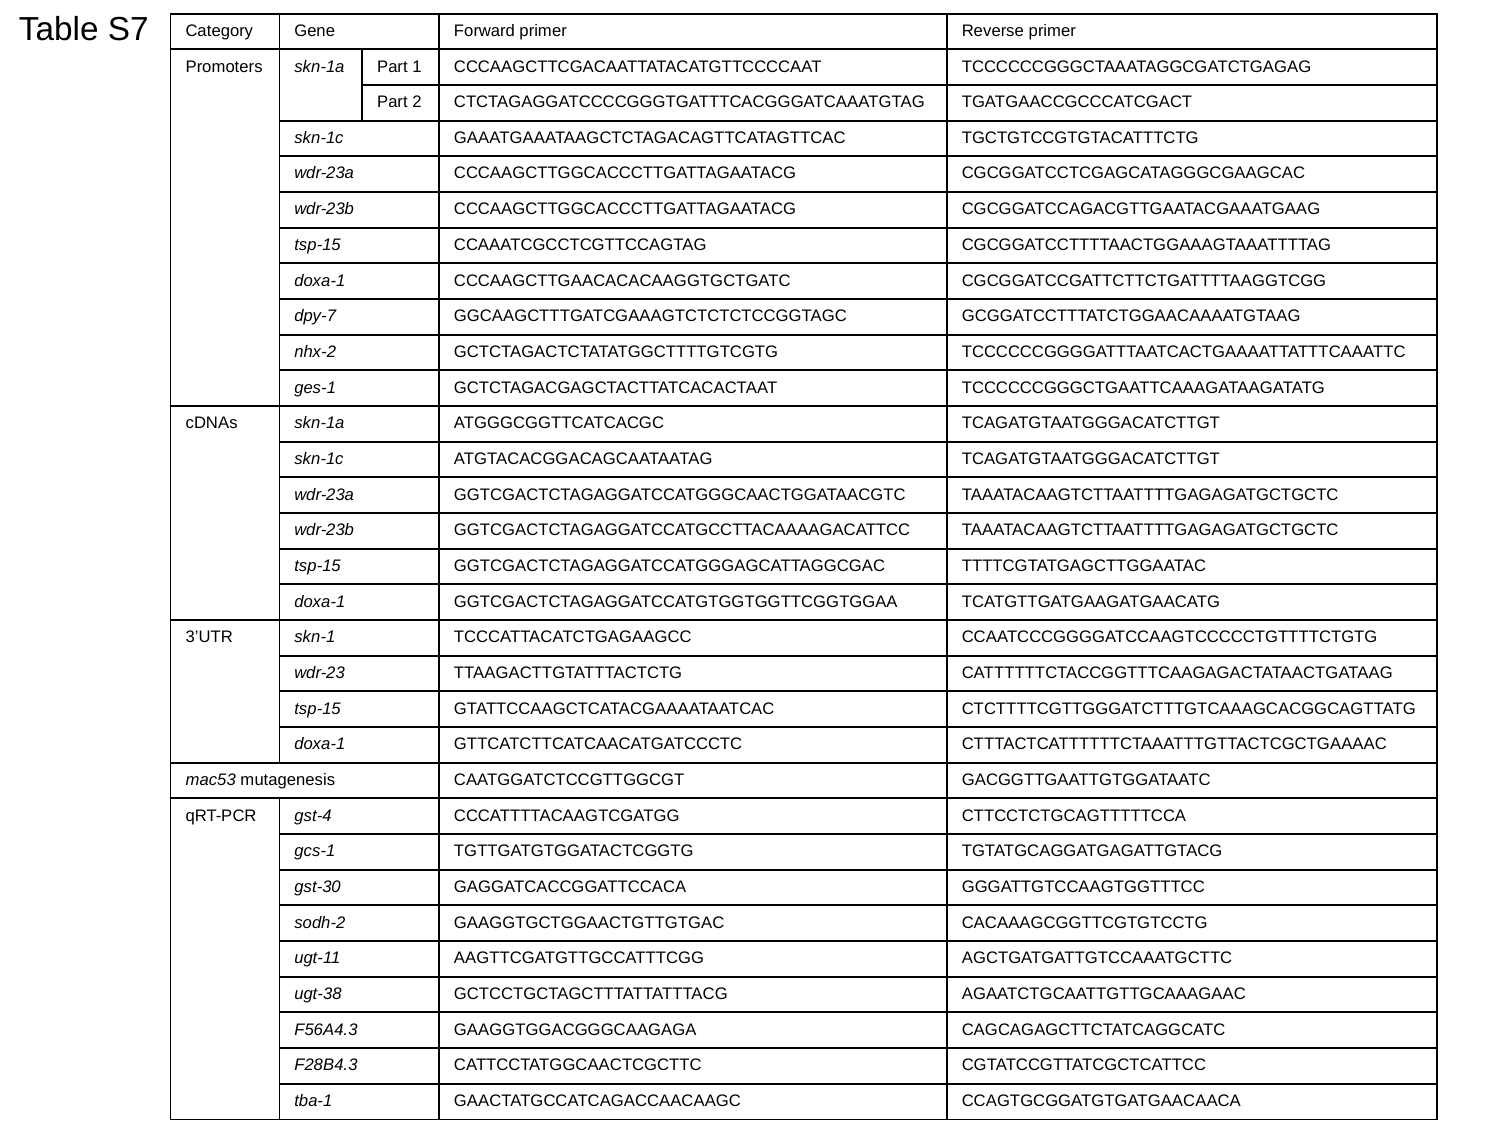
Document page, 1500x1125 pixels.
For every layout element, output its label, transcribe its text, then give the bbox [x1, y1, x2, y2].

table_cell GGCAAGCTTTGATCGAAAGTCTCTCTCCGGTAGC [440, 300, 946, 334]
table_cell GCTCCTGCTAGCTTTATTATTTACG [440, 978, 946, 1011]
table_cell GAGGATCACCGGATTCCACA [440, 871, 946, 904]
table_cell TGTTGATGTGGATACTCGGTG [440, 835, 946, 869]
table_cell doxa-1 [280, 728, 438, 762]
table_cell GAAATGAAATAAGCTCTAGACAGTTCATAGTTCAC [440, 122, 946, 155]
table_cell gst-30 [280, 871, 438, 904]
table_cell tba-1 [280, 1085, 438, 1119]
table_cell CACAAAGCGGTTCGTGTCCTG [948, 906, 1436, 940]
table_cell TCAGATGTAATGGGACATCTTGT [948, 407, 1436, 441]
table_cell gcs-1 [280, 835, 438, 869]
table_cell GCTCTAGACGAGCTACTTATCACACTAAT [440, 371, 946, 405]
table_cell dpy-7 [280, 300, 438, 334]
table_cell GGTCGACTCTAGAGGATCCATGCCTTACAAAAGACATTCC [440, 514, 946, 548]
table_cell CATTTTTTCTACCGGTTTCAAGAGACTATAACTGATAAG [948, 657, 1436, 690]
table_cell nhx-2 [280, 336, 438, 369]
table_cell tsp-15 [280, 692, 438, 726]
table_cell wdr-23b [280, 514, 438, 548]
table_cell tsp-15 [280, 229, 438, 262]
table_cell GGGATTGTCCAAGTGGTTTCC [948, 871, 1436, 904]
table_cell CCAATCCCGGGGATCCAAGTCCCCCTGTTTTCTGTG [948, 621, 1436, 655]
table_cell AGAATCTGCAATTGTTGCAAAGAAC [948, 978, 1436, 1011]
table_cell CGCGGATCCTCGAGCATAGGGCGAAGCAC [948, 157, 1436, 191]
table_cell CCCAAGCTTCGACAATTATACATGTTCCCCAAT [440, 50, 946, 84]
table_cell TCAGATGTAATGGGACATCTTGT [948, 443, 1436, 476]
table_cell cDNAs [171, 407, 279, 619]
table_cell CAGCAGAGCTTCTATCAGGCATC [948, 1013, 1436, 1047]
table_cell GTATTCCAAGCTCATACGAAAATAATCAC [440, 692, 946, 726]
table_cell TCCCCCCGGGCTGAATTCAAAGATAAGATATG [948, 371, 1436, 405]
table_cell wdr-23b [280, 193, 438, 227]
table_cell CATTCCTATGGCAACTCGCTTC [440, 1049, 946, 1083]
table_cell ugt-11 [280, 942, 438, 976]
table_cell TTAAGACTTGTATTTACTCTG [440, 657, 946, 690]
table_cell 3’UTR [171, 621, 279, 762]
table_cell GGTCGACTCTAGAGGATCCATGTGGTGGTTCGGTGGAA [440, 585, 946, 619]
table_cell Part 2 [363, 86, 438, 120]
table_cell gst-4 [280, 799, 438, 833]
table_cell CGCGGATCCAGACGTTGAATACGAAATGAAG [948, 193, 1436, 227]
table_cell CTTTACTCATTTTTTCTAAATTTGTTACTCGCTGAAAAC [948, 728, 1436, 762]
table_cell CGTATCCGTTATCGCTCATTCC [948, 1049, 1436, 1083]
table_cell GAACTATGCCATCAGACCAACAAGC [440, 1085, 946, 1119]
table_cell CTCTAGAGGATCCCCGGGTGATTTCACGGGATCAAATGTAG [440, 86, 946, 120]
table_cell GGTCGACTCTAGAGGATCCATGGGCAACTGGATAACGTC [440, 478, 946, 512]
table_header Forward primer [440, 15, 946, 48]
table_cell ATGTACACGGACAGCAATAATAG [440, 443, 946, 476]
table_cell CCAGTGCGGATGTGATGAACAACA [948, 1085, 1436, 1119]
table_cell CCAAATCGCCTCGTTCCAGTAG [440, 229, 946, 262]
table_cell wdr-23a [280, 478, 438, 512]
table_cell GAAGGTGGACGGGCAAGAGA [440, 1013, 946, 1047]
table_cell ges-1 [280, 371, 438, 405]
table_cell ugt-38 [280, 978, 438, 1011]
table_header Category [171, 15, 279, 48]
table_cell mac53 mutagenesis [171, 764, 438, 797]
table_cell skn-1 [280, 621, 438, 655]
table_cell TAAATACAAGTCTTAATTTTGAGAGATGCTGCTC [948, 514, 1436, 548]
table_cell TGTATGCAGGATGAGATTGTACG [948, 835, 1436, 869]
table_cell CAATGGATCTCCGTTGGCGT [440, 764, 946, 797]
table_cell GAAGGTGCTGGAACTGTTGTGAC [440, 906, 946, 940]
table_cell GTTCATCTTCATCAACATGATCCCTC [440, 728, 946, 762]
table_cell TCATGTTGATGAAGATGAACATG [948, 585, 1436, 619]
table_cell F56A4.3 [280, 1013, 438, 1047]
table_cell GACGGTTGAATTGTGGATAATC [948, 764, 1436, 797]
table_cell GCGGATCCTTTATCTGGAACAAAATGTAAG [948, 300, 1436, 334]
table_cell CCCATTTTACAAGTCGATGG [440, 799, 946, 833]
table_cell CCCAAGCTTGGCACCCTTGATTAGAATACG [440, 193, 946, 227]
table_cell tsp-15 [280, 550, 438, 583]
table_cell AAGTTCGATGTTGCCATTTCGG [440, 942, 946, 976]
table_cell CTCTTTTCGTTGGGATCTTTGTCAAAGCACGGCAGTTATG [948, 692, 1436, 726]
table_cell sodh-2 [280, 906, 438, 940]
table_cell TCCCATTACATCTGAGAAGCC [440, 621, 946, 655]
table_cell AGCTGATGATTGTCCAAATGCTTC [948, 942, 1436, 976]
table_cell CGCGGATCCTTTTAACTGGAAAGTAAATTTTAG [948, 229, 1436, 262]
table_header Reverse primer [948, 15, 1436, 48]
table_cell TTTTCGTATGAGCTTGGAATAC [948, 550, 1436, 583]
table_cell CTTCCTCTGCAGTTTTTCCA [948, 799, 1436, 833]
table_cell TGCTGTCCGTGTACATTTCTG [948, 122, 1436, 155]
table_cell doxa-1 [280, 585, 438, 619]
table_cell wdr-23 [280, 657, 438, 690]
table_cell TGATGAACCGCCCATCGACT [948, 86, 1436, 120]
table_cell qRT-PCR [171, 799, 279, 1119]
table_cell skn-1a [280, 407, 438, 441]
table_cell Promoters [171, 50, 279, 405]
table_header Gene [280, 15, 438, 48]
text_box Table S7 [4, 4, 186, 61]
table_cell skn-1c [280, 122, 438, 155]
table_cell GGTCGACTCTAGAGGATCCATGGGAGCATTAGGCGAC [440, 550, 946, 583]
table_cell GCTCTAGACTCTATATGGCTTTTGTCGTG [440, 336, 946, 369]
table_cell CGCGGATCCGATTCTTCTGATTTTAAGGTCGG [948, 264, 1436, 298]
table_cell skn-1a [280, 50, 361, 120]
table_cell TCCCCCCGGGGATTTAATCACTGAAAATTATTTCAAATTC [948, 336, 1436, 369]
table_cell TAAATACAAGTCTTAATTTTGAGAGATGCTGCTC [948, 478, 1436, 512]
table_cell Part 1 [363, 50, 438, 84]
table_cell doxa-1 [280, 264, 438, 298]
table_cell wdr-23a [280, 157, 438, 191]
table_cell TCCCCCCGGGCTAAATAGGCGATCTGAGAG [948, 50, 1436, 84]
table_cell F28B4.3 [280, 1049, 438, 1083]
table_cell CCCAAGCTTGAACACACAAGGTGCTGATC [440, 264, 946, 298]
table_cell ATGGGCGGTTCATCACGC [440, 407, 946, 441]
table_cell CCCAAGCTTGGCACCCTTGATTAGAATACG [440, 157, 946, 191]
table_cell skn-1c [280, 443, 438, 476]
